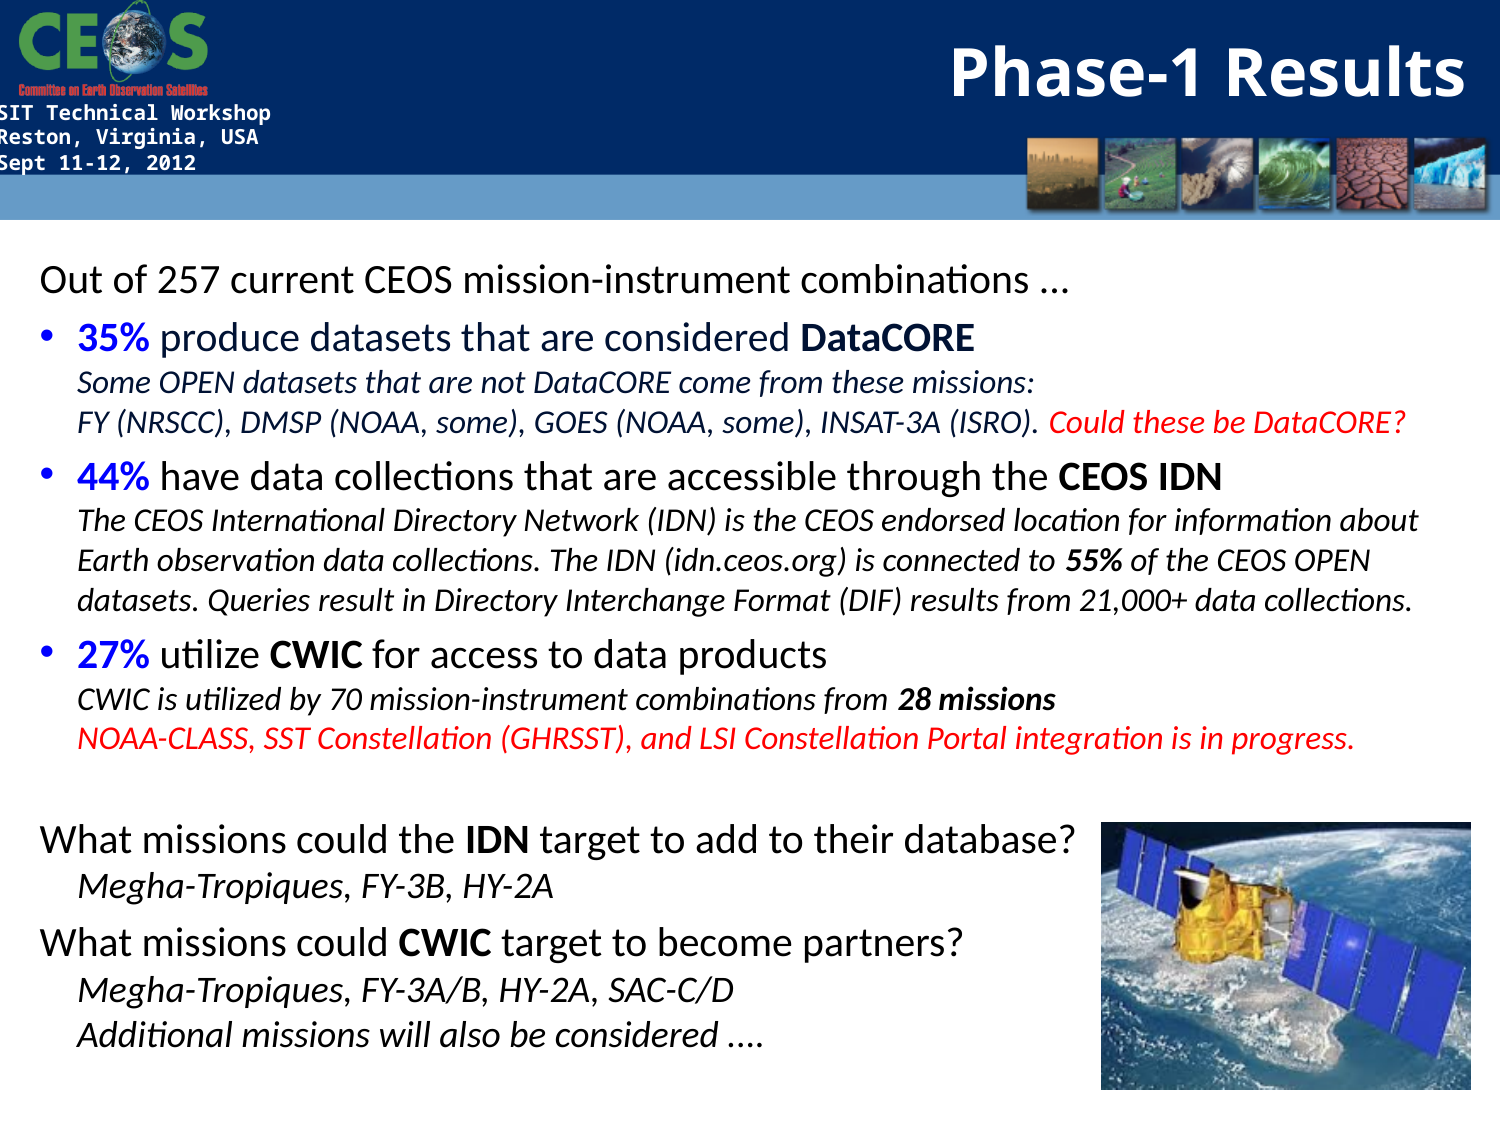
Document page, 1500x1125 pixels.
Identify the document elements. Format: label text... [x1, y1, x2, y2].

text_box Out of 257 current CEOS mission-instrument combinations ... 35% produce datasets that are considered DataCORE Some OPEN datasets that are not DataCORE come from these missions: FY (NRSCC), DMSP (NOAA, some), GOES (NOAA, some), INSAT-3A (ISRO). Could these be DataCORE? 44% have data collections that are accessible through the CEOS IDN The CEOS International Directory Network (IDN) is the CEOS endorsed location for information about Earth observation data collections. The IDN (idn.ceos.org) is connected to 55% of the CEOS OPEN datasets. Queries result in Directory Interchange Format (DIF) results from 21,000+ data collections. 27% utilize CWIC for access to data products CWIC is utilized by 70 mission-instrument combinations from 28 missions NOAA-CLASS, SST Constellation (GHRSST), and LSI Constellation Portal integration is in progress. What missions could the IDN target to add to their database? Megha-Tropiques, FY-3B, HY-2A What missions could CWIC target to become partners? Megha-Tropiques, FY-3A/B, HY-2A, SAC-C/D Additional missions will also be considered .... [24, 244, 1466, 1035]
picture [0, 0, 1500, 220]
text_box Phase-1 Results [252, 22, 1482, 118]
picture [1101, 822, 1471, 1091]
